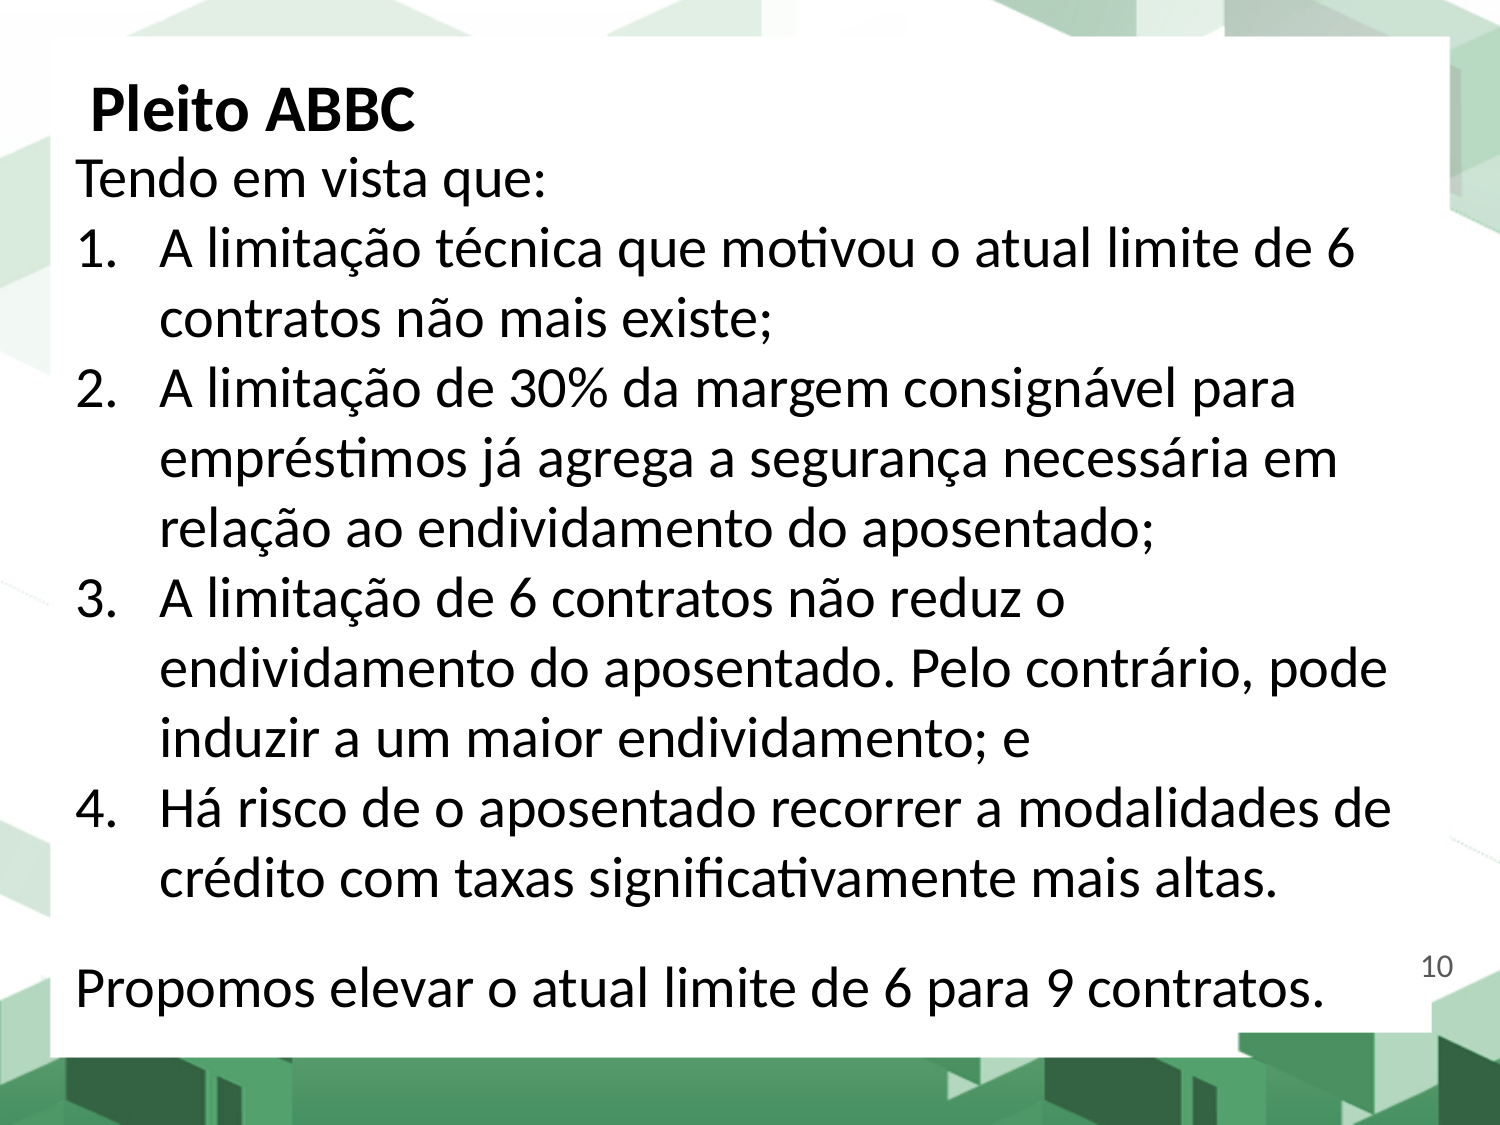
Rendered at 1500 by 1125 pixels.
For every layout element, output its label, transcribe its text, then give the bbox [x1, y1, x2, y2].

text_box Pleito ABBC [74, 28, 1425, 131]
text_box Tendo em vista que: A limitação técnica que motivou o atual limite de 6 contratos não mais existe; A limitação de 30% da margem consignável para empréstimos já agrega a segurança necessária em relação ao endividamento do aposentado; A limitação de 6 contratos não reduz o endividamento do aposentado. Pelo contrário, pode induzir a um maior endividamento; e Há risco de o aposentado recorrer a modalidades de crédito com taxas significativamente mais altas. Propomos elevar o atual limite de 6 para 9 contratos. [60, 131, 1425, 1097]
text_box [1425, 992, 1432, 1033]
text_box 10 [1397, 937, 1476, 992]
picture [0, 0, 1500, 1125]
